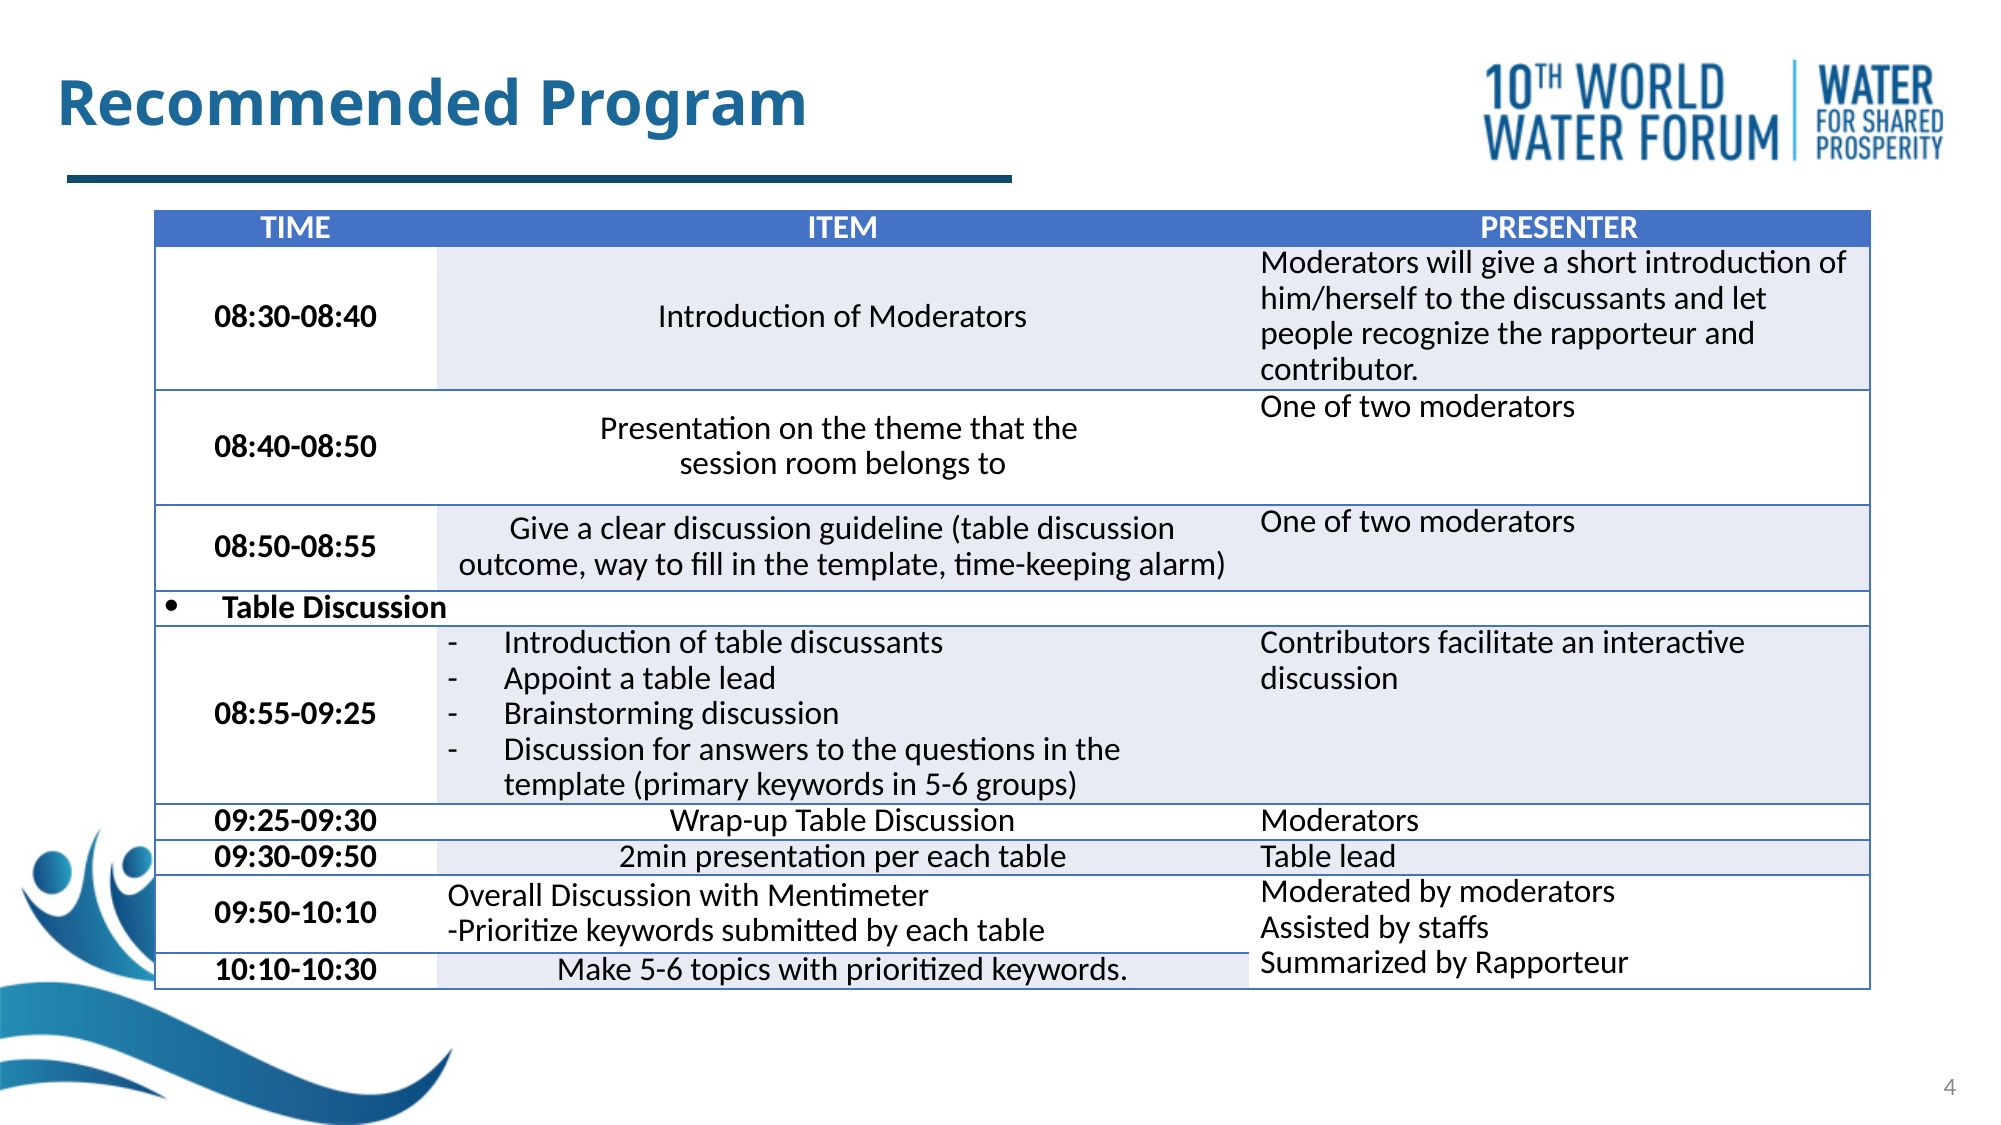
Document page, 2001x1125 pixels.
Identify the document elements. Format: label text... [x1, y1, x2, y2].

table_cell Table lead [1249, 841, 1869, 874]
table_cell 09:25-09:30 [156, 805, 437, 839]
table_cell 09:30-09:50 [156, 841, 437, 874]
table_cell 08:55-09:25 [156, 627, 437, 803]
text_box Recommended Program [41, 42, 832, 170]
table_cell 2min presentation per each table [437, 841, 1249, 874]
table_cell Moderated by moderators Assisted by staffs Summarized by Rapporteur [1249, 876, 1869, 988]
table_header PRESENTER [1249, 212, 1869, 246]
table_cell Give a clear discussion guideline (table discussion outcome, way to fill in the template, time-keeping alarm) [437, 506, 1249, 590]
table_cell Wrap-up Table Discussion [437, 805, 1249, 839]
table_cell One of two moderators [1249, 506, 1869, 590]
table_cell Overall Discussion with Mentimeter -Prioritize keywords submitted by each table [437, 876, 1249, 952]
table_cell Introduction of table discussants Appoint a table lead Brainstorming discussion Discussion for answers to the questions in the template (primary keywords in 5-6 groups) [437, 627, 1249, 803]
table_cell Moderators will give a short introduction of him/herself to the discussants and let people recognize the rapporteur and contributor. [1249, 247, 1869, 389]
table_cell Introduction of Moderators [437, 247, 1249, 389]
table_header TIME [156, 212, 437, 246]
table_header ITEM [437, 212, 1249, 246]
table_cell Make 5-6 topics with prioritized keywords. [437, 954, 1249, 988]
table_cell Moderators [1249, 805, 1869, 839]
table_cell Contributors facilitate an interactive discussion [1249, 627, 1869, 803]
table_cell 08:30-08:40 [156, 247, 437, 389]
table_cell 08:40-08:50 [156, 391, 437, 504]
table_cell Presentation on the theme that the session room belongs to [437, 391, 1249, 504]
table_cell 08:50-08:55 [156, 506, 437, 590]
slide_number 4 [1521, 1055, 1972, 1116]
table_cell 10:10-10:30 [156, 954, 437, 988]
picture [0, 0, 2001, 1125]
table_cell Table Discussion [156, 592, 1869, 625]
table_cell 09:50-10:10 [156, 876, 437, 952]
table_cell One of two moderators [1249, 391, 1869, 504]
